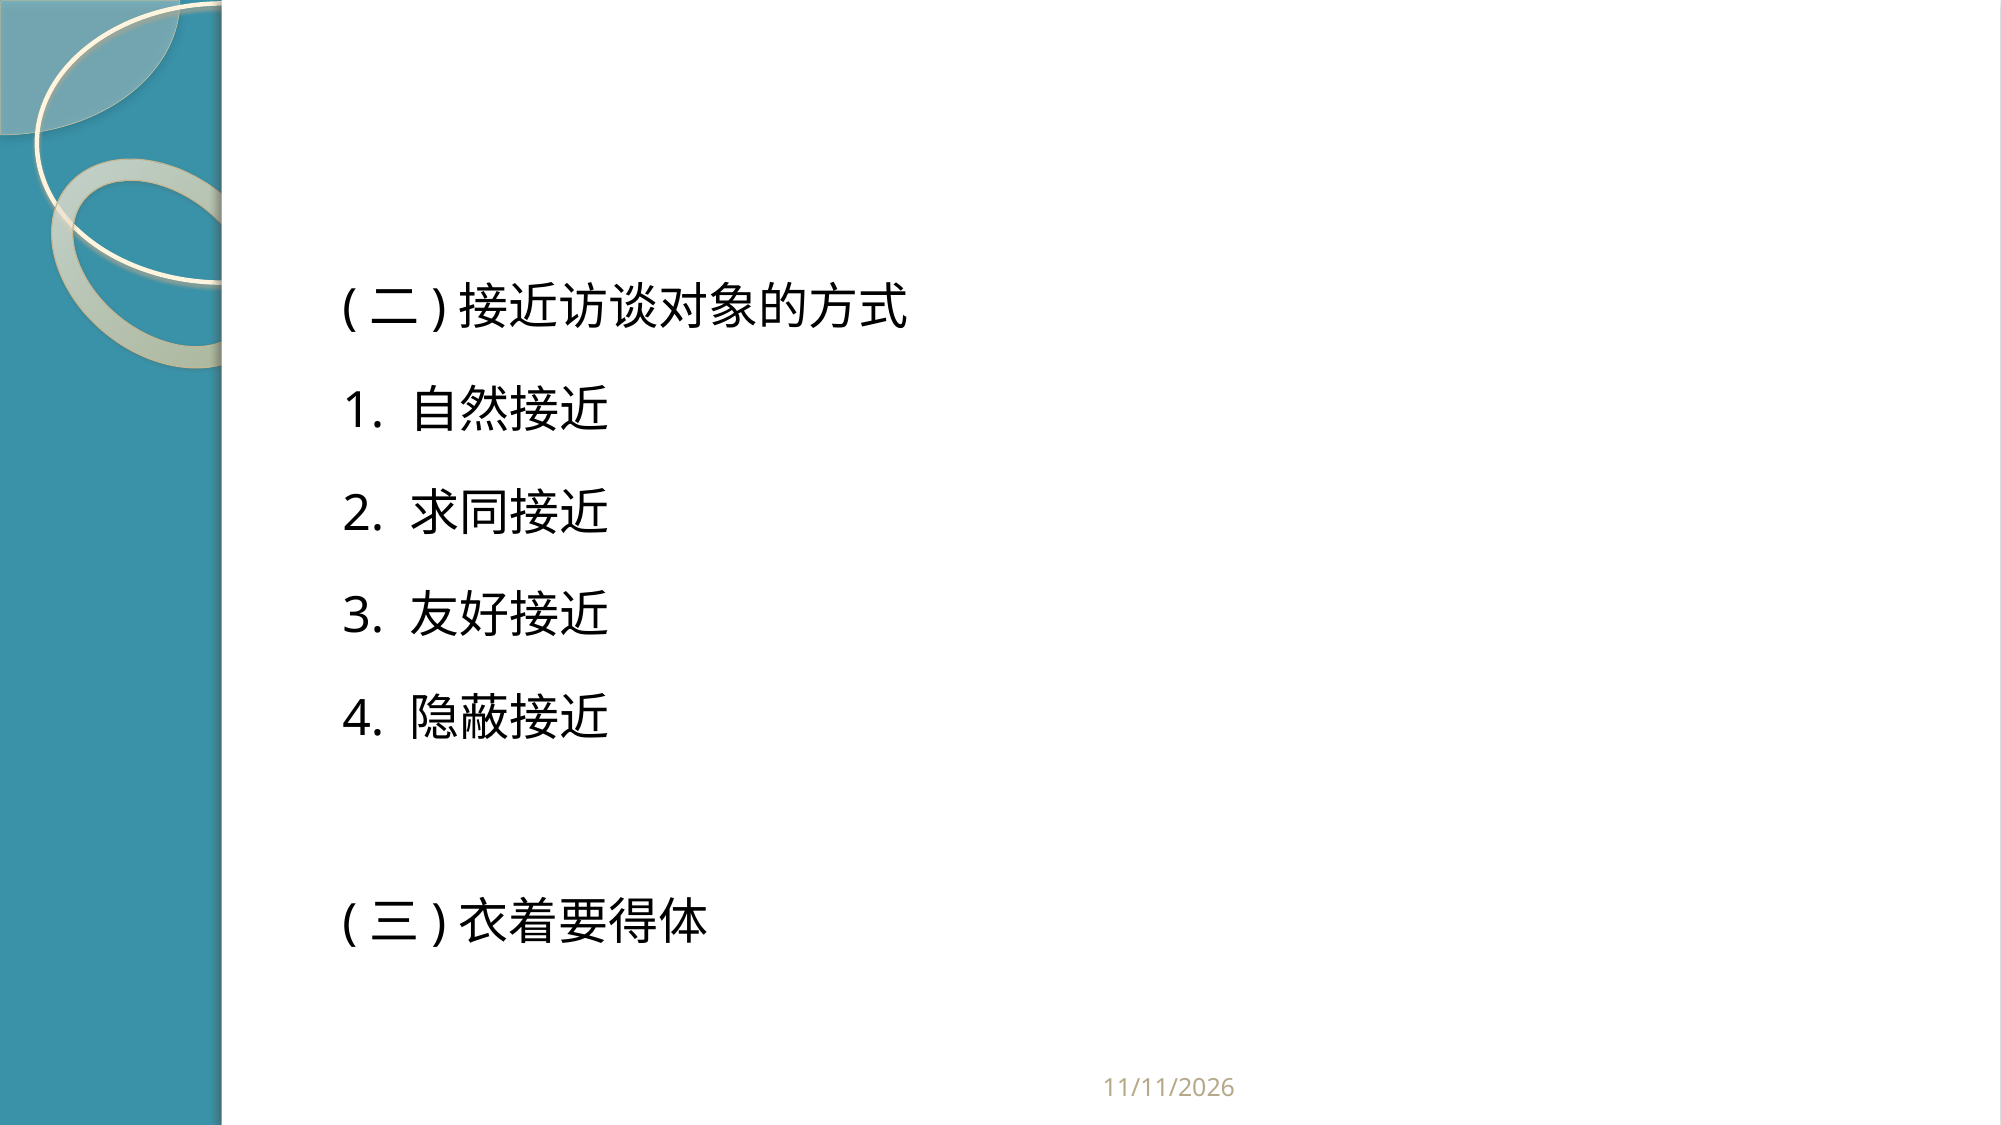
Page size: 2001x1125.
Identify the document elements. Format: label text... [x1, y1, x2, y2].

list (二)接近访谈对象的方式 1. 自然接近 2. 求同接近 3. 友好接近 4. 隐蔽接近 (三)衣着要得体 [313, 237, 1954, 1025]
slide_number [783, 1034, 1250, 1113]
